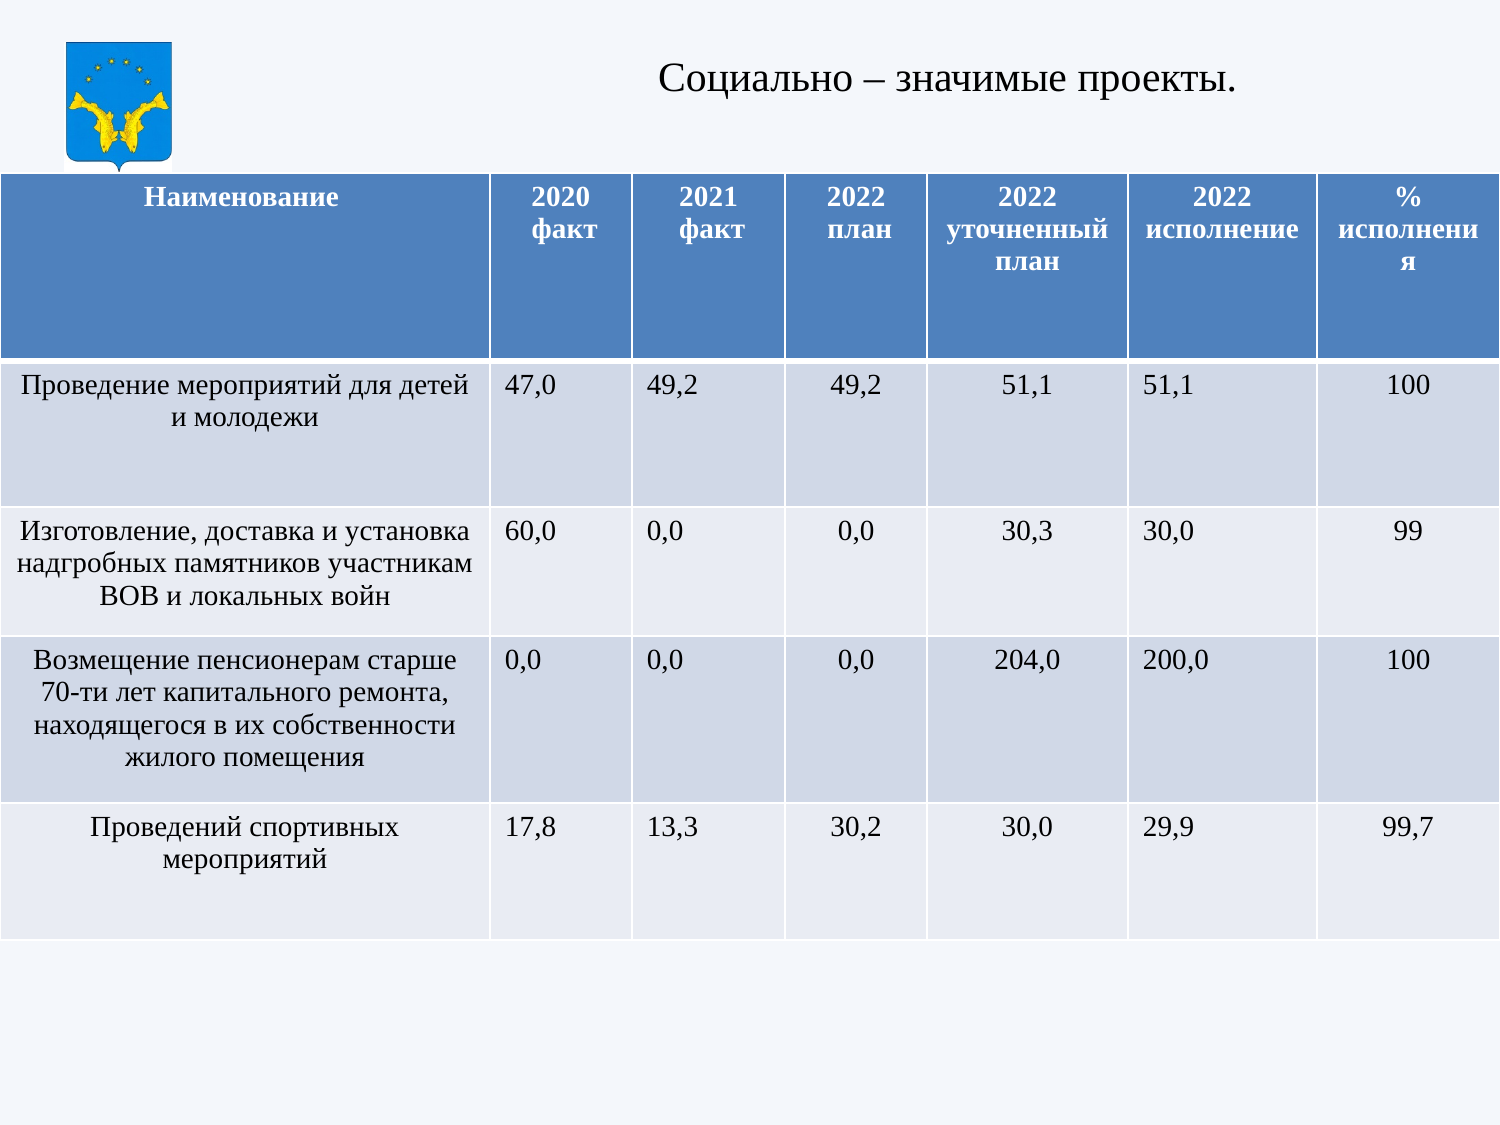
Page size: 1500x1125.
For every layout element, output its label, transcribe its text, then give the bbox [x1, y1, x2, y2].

table_header 2021 факт [633, 174, 784, 358]
table_cell 0,0 [491, 637, 631, 802]
table_cell 0,0 [786, 637, 926, 802]
table_cell 30,0 [928, 804, 1127, 939]
table_cell 30,2 [786, 804, 926, 939]
table_cell 99 [1318, 508, 1499, 635]
picture [64, 42, 172, 173]
table_cell 49,2 [633, 364, 784, 506]
table_cell 100 [1318, 637, 1499, 802]
table_header 2022 план [786, 174, 926, 358]
table_cell Проведение мероприятий для детей и молодежи [1, 364, 489, 506]
table_cell 51,1 [928, 364, 1127, 506]
table_cell 51,1 [1129, 364, 1316, 506]
table_cell 0,0 [786, 508, 926, 635]
table_cell 99,7 [1318, 804, 1499, 939]
table_header 2022 уточненный план [928, 174, 1127, 358]
table_header Наименование [1, 174, 489, 358]
table_cell 200,0 [1129, 637, 1316, 802]
table_header % исполнения [1318, 174, 1499, 358]
table_header 2022 исполнение [1129, 174, 1316, 358]
table_cell 47,0 [491, 364, 631, 506]
table_cell 204,0 [928, 637, 1127, 802]
table_cell 60,0 [491, 508, 631, 635]
text_box Социально – значимые проекты. [395, 42, 1500, 108]
table_cell 29,9 [1129, 804, 1316, 939]
table_cell 30,3 [928, 508, 1127, 635]
table_cell 17,8 [491, 804, 631, 939]
table_cell Изготовление, доставка и установка надгробных памятников участникам ВОВ и локальных войн [1, 508, 489, 635]
table_cell Возмещение пенсионерам старше 70-ти лет капитального ремонта, находящегося в их собственности жилого помещения [1, 637, 489, 802]
table_cell 30,0 [1129, 508, 1316, 635]
table_cell 100 [1318, 364, 1499, 506]
table_cell 49,2 [786, 364, 926, 506]
table_header 2020 факт [491, 174, 631, 358]
table_cell Проведений спортивных мероприятий [1, 804, 489, 939]
table_cell 13,3 [633, 804, 784, 939]
table_cell 0,0 [633, 508, 784, 635]
table_cell 0,0 [633, 637, 784, 802]
